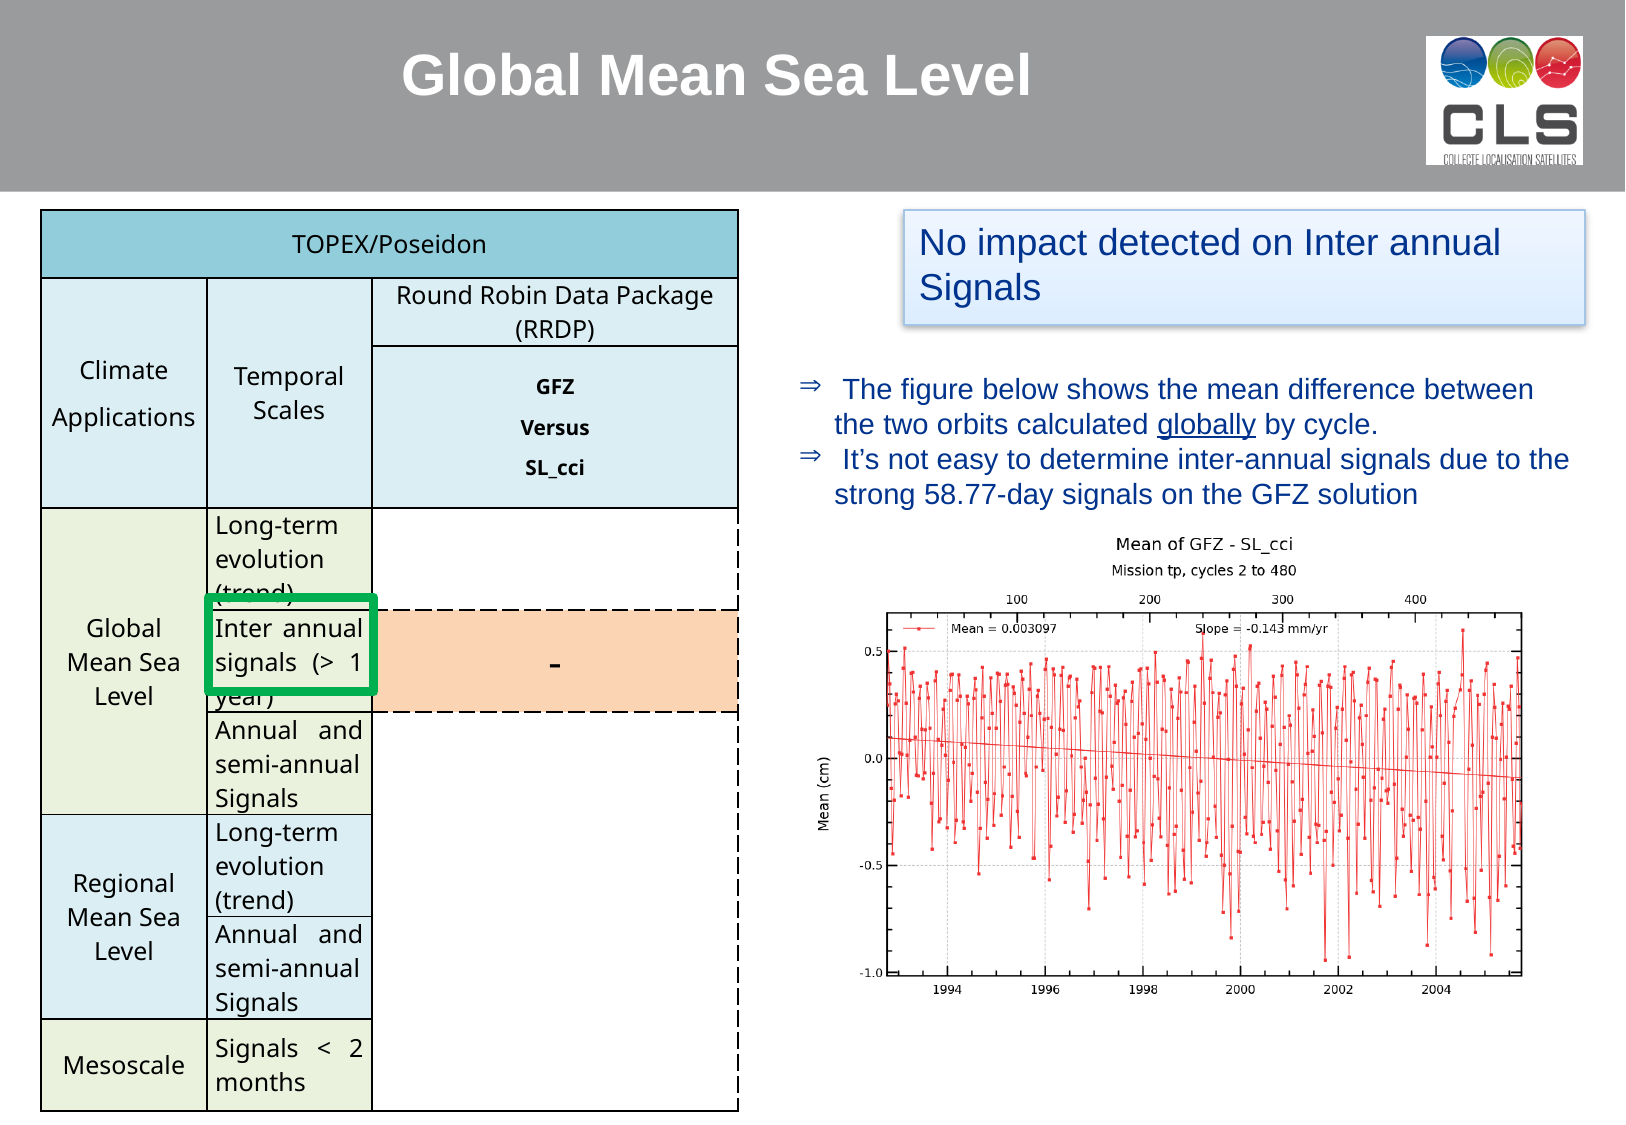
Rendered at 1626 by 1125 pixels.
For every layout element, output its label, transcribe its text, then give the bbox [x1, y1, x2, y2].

table_cell [373, 712, 738, 1110]
picture [788, 515, 1548, 1020]
table_cell Long-term evolution (trend) [208, 509, 371, 595]
table_cell Global Mean Sea Level [42, 509, 206, 814]
table_cell Mesoscale [42, 1020, 206, 1110]
table_cell Signals < 2 months [208, 1020, 371, 1110]
table_header TOPEX/Poseidon [42, 211, 737, 277]
table_cell Round Robin Data Package (RRDP) [373, 279, 737, 345]
table_cell Regional Mean Sea Level [42, 815, 206, 1018]
table_cell [373, 509, 738, 610]
table_cell - [373, 610, 738, 712]
text_box Global Mean Sea Level [386, 40, 1162, 119]
table_cell Temporal Scales [208, 279, 371, 507]
table_cell Annual and semi-annual Signals [208, 917, 371, 1018]
picture [1426, 36, 1583, 165]
table_cell Annual and semi-annual Signals [208, 713, 371, 814]
table_cell GFZ Versus SL_cci [373, 347, 737, 507]
table_cell Long-term evolution (trend) [208, 815, 371, 916]
table_cell Inter annual signals (> 1 year) [208, 694, 371, 711]
text_box No impact detected on Inter annual Signals [903, 209, 1586, 326]
table_cell Climate Applications [42, 279, 206, 507]
text_box [206, 595, 376, 694]
text_box The figure below shows the mean difference between the two orbits calculated globally by cycle. It’s not easy to determine inter-annual signals due to the strong 58.77-day signals on the GFZ solution [784, 362, 1599, 518]
